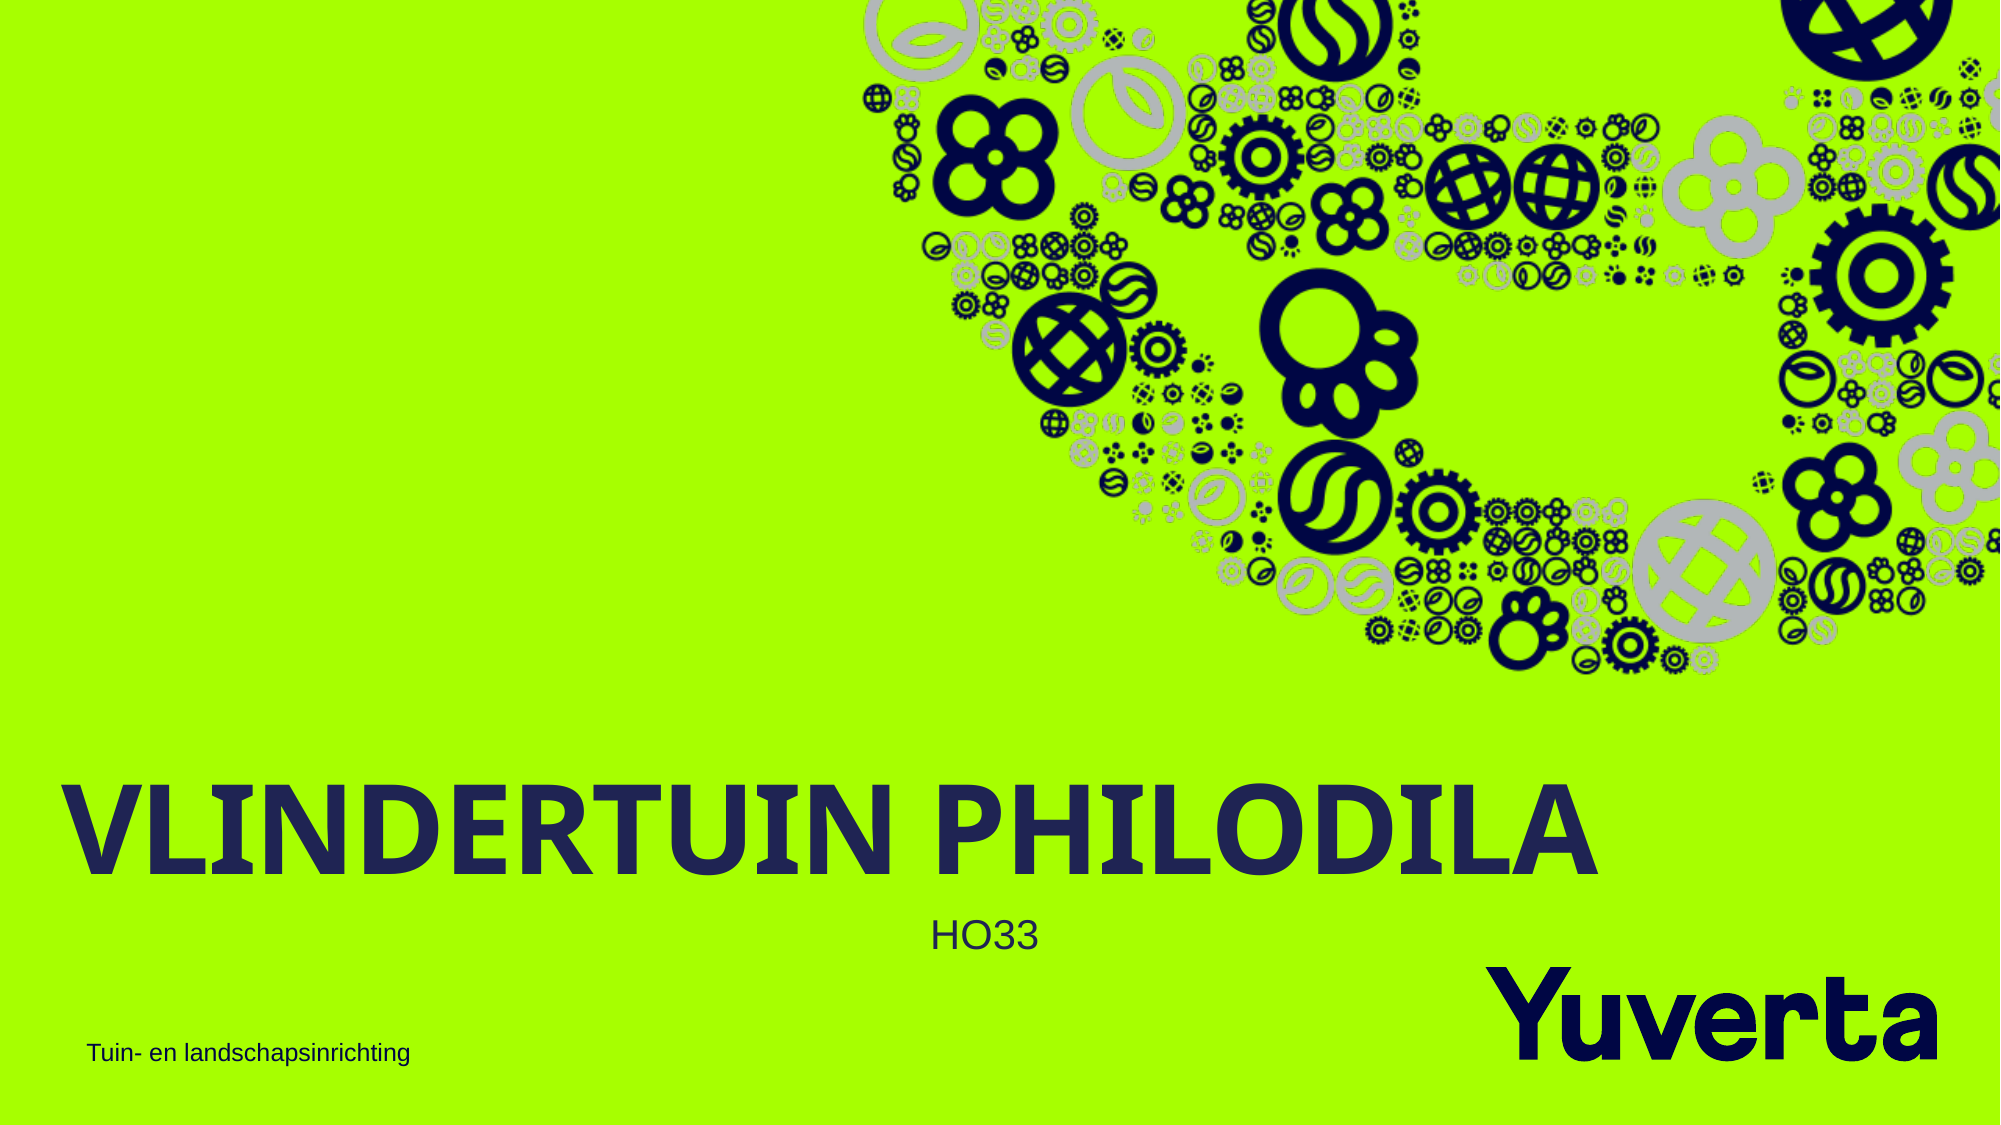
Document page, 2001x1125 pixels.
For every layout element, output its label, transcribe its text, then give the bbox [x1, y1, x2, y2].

text_box HO33 [644, 899, 1326, 973]
title VLINDERTUIN PHILODILA [60, 492, 1895, 900]
footer Tuin- en landschapsinrichting [86, 1036, 894, 1072]
picture [0, 0, 2000, 1125]
